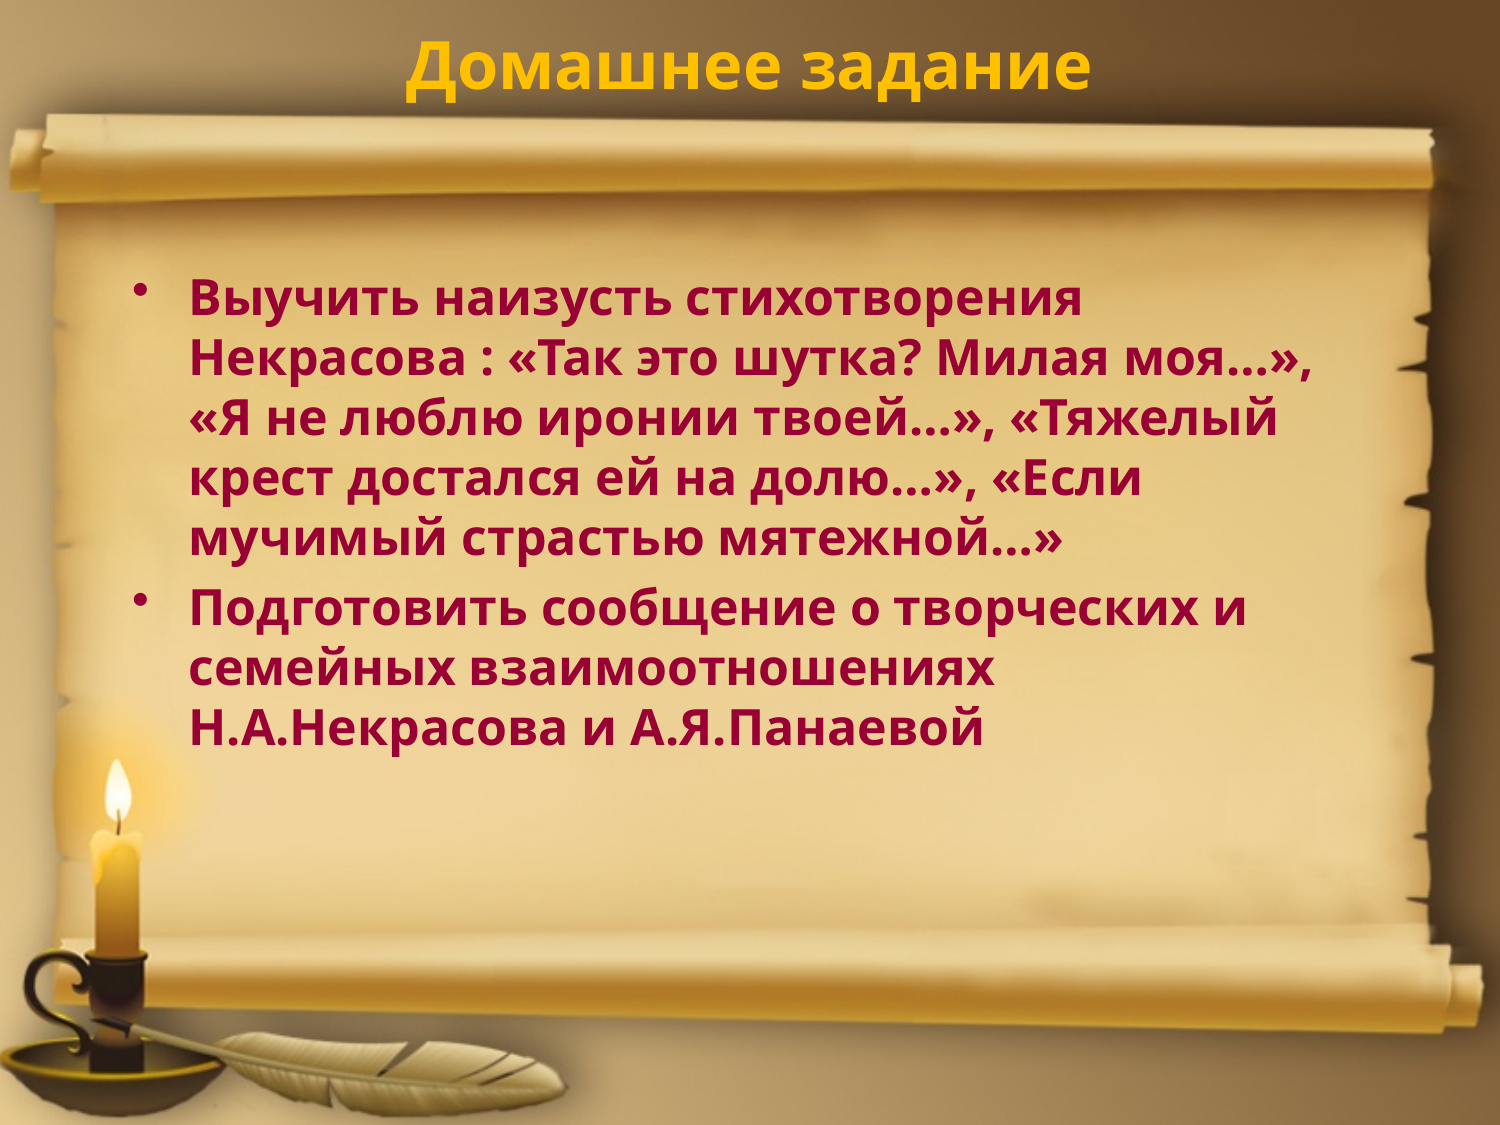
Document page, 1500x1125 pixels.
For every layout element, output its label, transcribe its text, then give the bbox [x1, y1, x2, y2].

title Домашнее задание [74, 0, 1426, 126]
picture [0, 0, 1500, 1125]
list Выучить наизусть стихотворения Некрасова : «Так это шутка? Милая моя…», «Я не люблю иронии твоей…», «Тяжелый крест достался ей на долю…», «Если мучимый страстью мятежной…» Подготовить сообщение о творческих и семейных взаимоотношениях Н.А.Некрасова и А.Я.Панаевой [116, 257, 1372, 1006]
